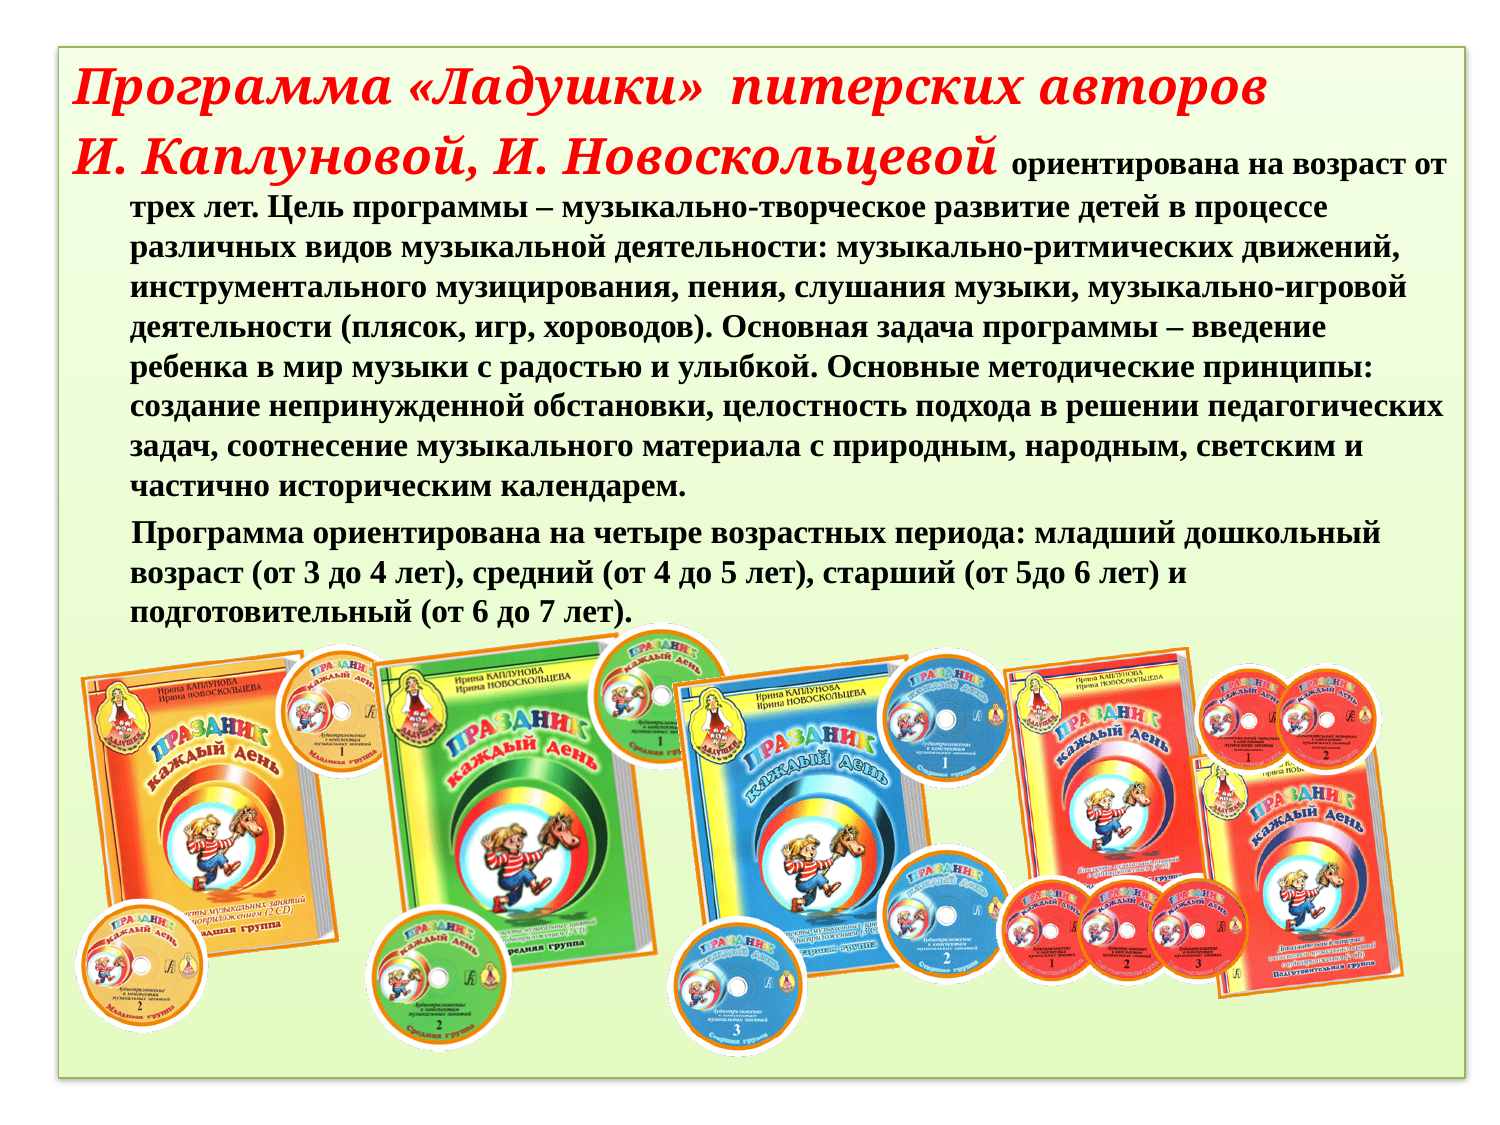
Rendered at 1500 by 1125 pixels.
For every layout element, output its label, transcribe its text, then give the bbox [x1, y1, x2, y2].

list Программа «Ладушки» питерских авторов И. Каплуновой, И. Новоскольцевой ориентирована на возраст от трех лет. Цель программы – музыкально-творческое развитие детей в процессе различных видов музыкальной деятельности: музыкально-ритмических движений, инструментального музицирования, пения, слушания музыки, музыкально-игровой деятельности (плясок, игр, хороводов). Основная задача программы – введение ребенка в мир музыки с радостью и улыбкой. Основные методические принципы: создание непринужденной обстановки, целостность подхода в решении педагогических задач, соотнесение музыкального материала с природным, народным, светским и частично историческим календарем. Программа ориентирована на четыре возрастных периода: младший дошкольный возраст (от 3 до 4 лет), средний (от 4 до 5 лет), старший (от 5до 6 лет) и подготовительный (от 6 до 7 лет). [58, 46, 1466, 1079]
picture [70, 620, 1404, 1059]
